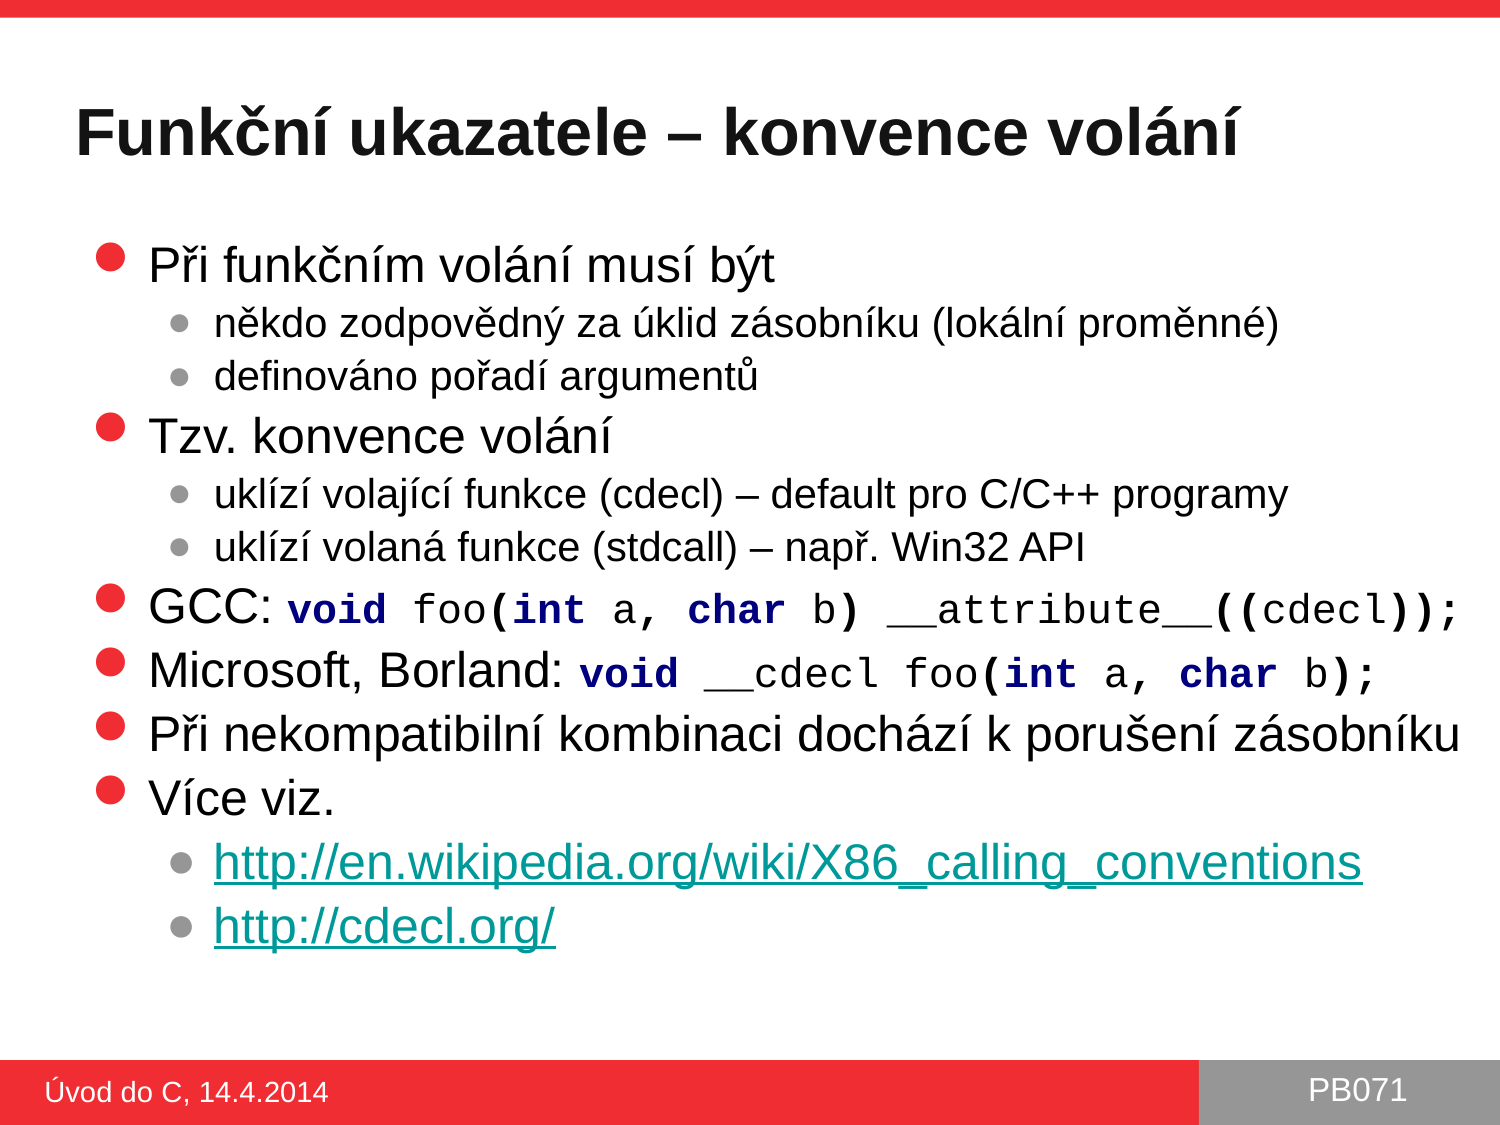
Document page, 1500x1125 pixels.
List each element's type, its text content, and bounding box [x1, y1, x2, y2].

list Při funkčním volání musí být někdo zodpovědný za úklid zásobníku (lokální proměnné) definováno pořadí argumentů Tzv. konvence volání uklízí volající funkce (cdecl) – default pro C/C++ programy uklízí volaná funkce (stdcall) – např. Win32 API GCC: void foo(int a, char b) __attribute__((cdecl)); Microsoft, Borland: void __cdecl foo(int a, char b); Při nekompatibilní kombinaci dochází k porušení zásobníku Více viz. http://en.wikipedia.org/wiki/X86_calling_conventions http://cdecl.org/ [76, 231, 1500, 1024]
footer Úvod do C, 14.4.2014 [29, 1065, 1199, 1125]
title Funkční ukazatele – konvence volání [75, 45, 1471, 208]
